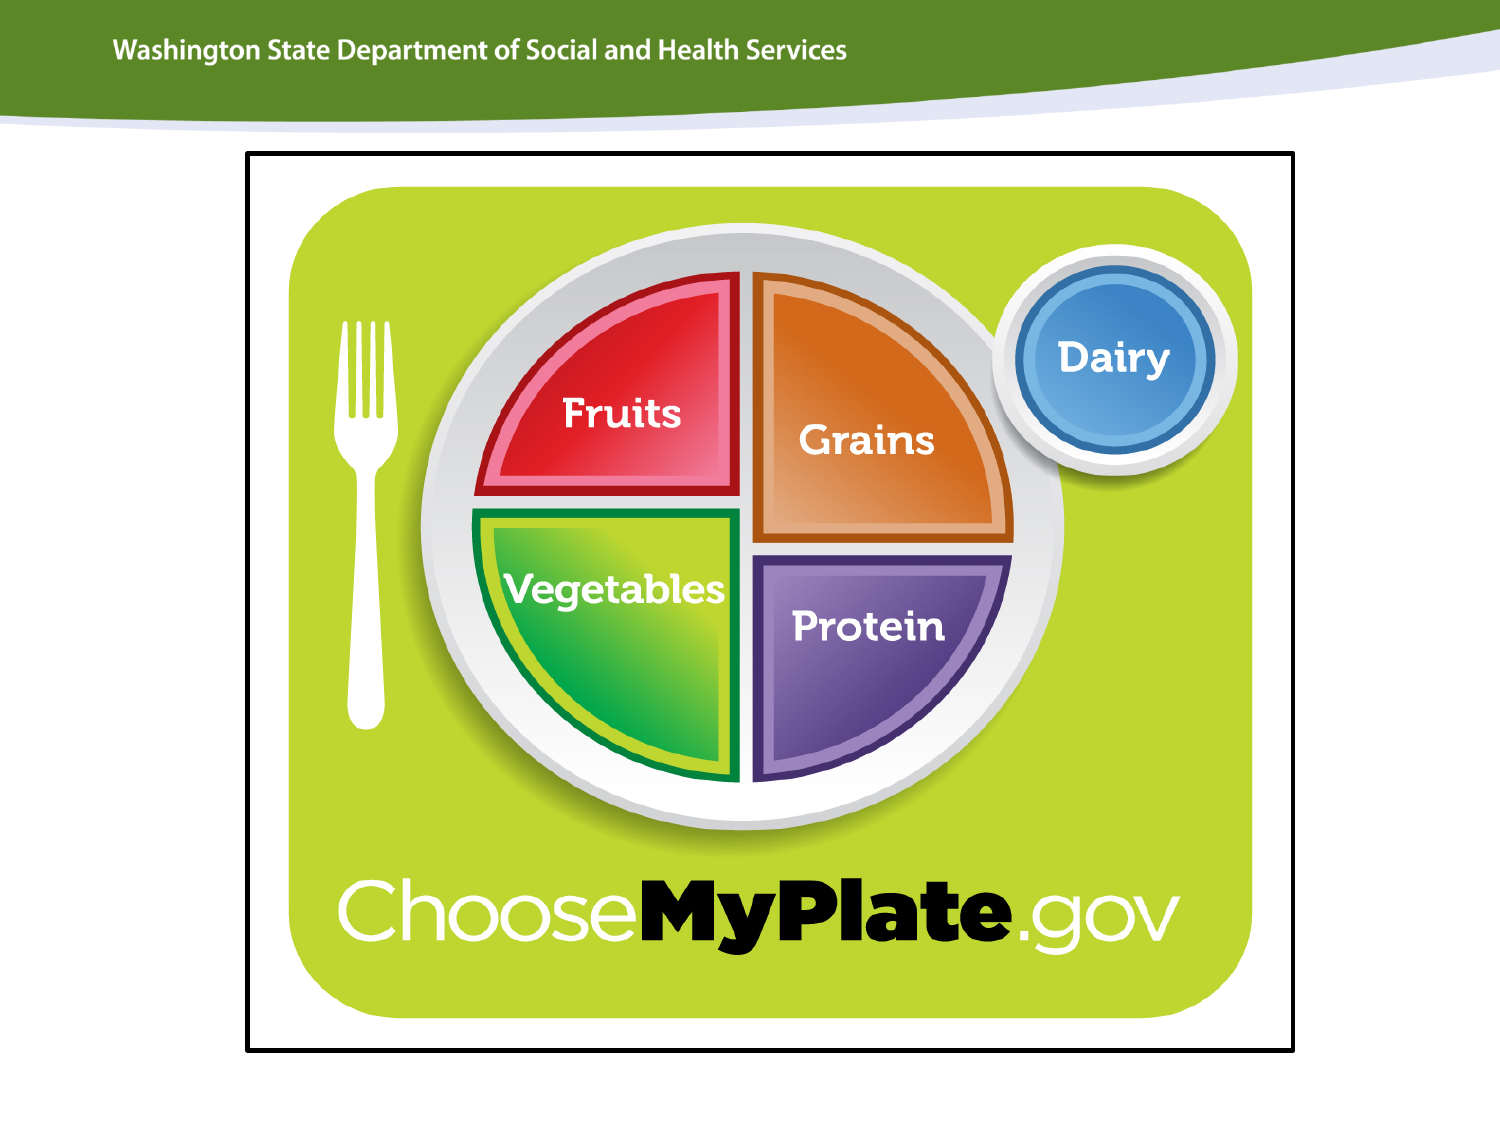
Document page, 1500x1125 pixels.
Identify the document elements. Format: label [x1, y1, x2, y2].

list [249, 155, 1292, 1049]
picture [0, 0, 1500, 147]
